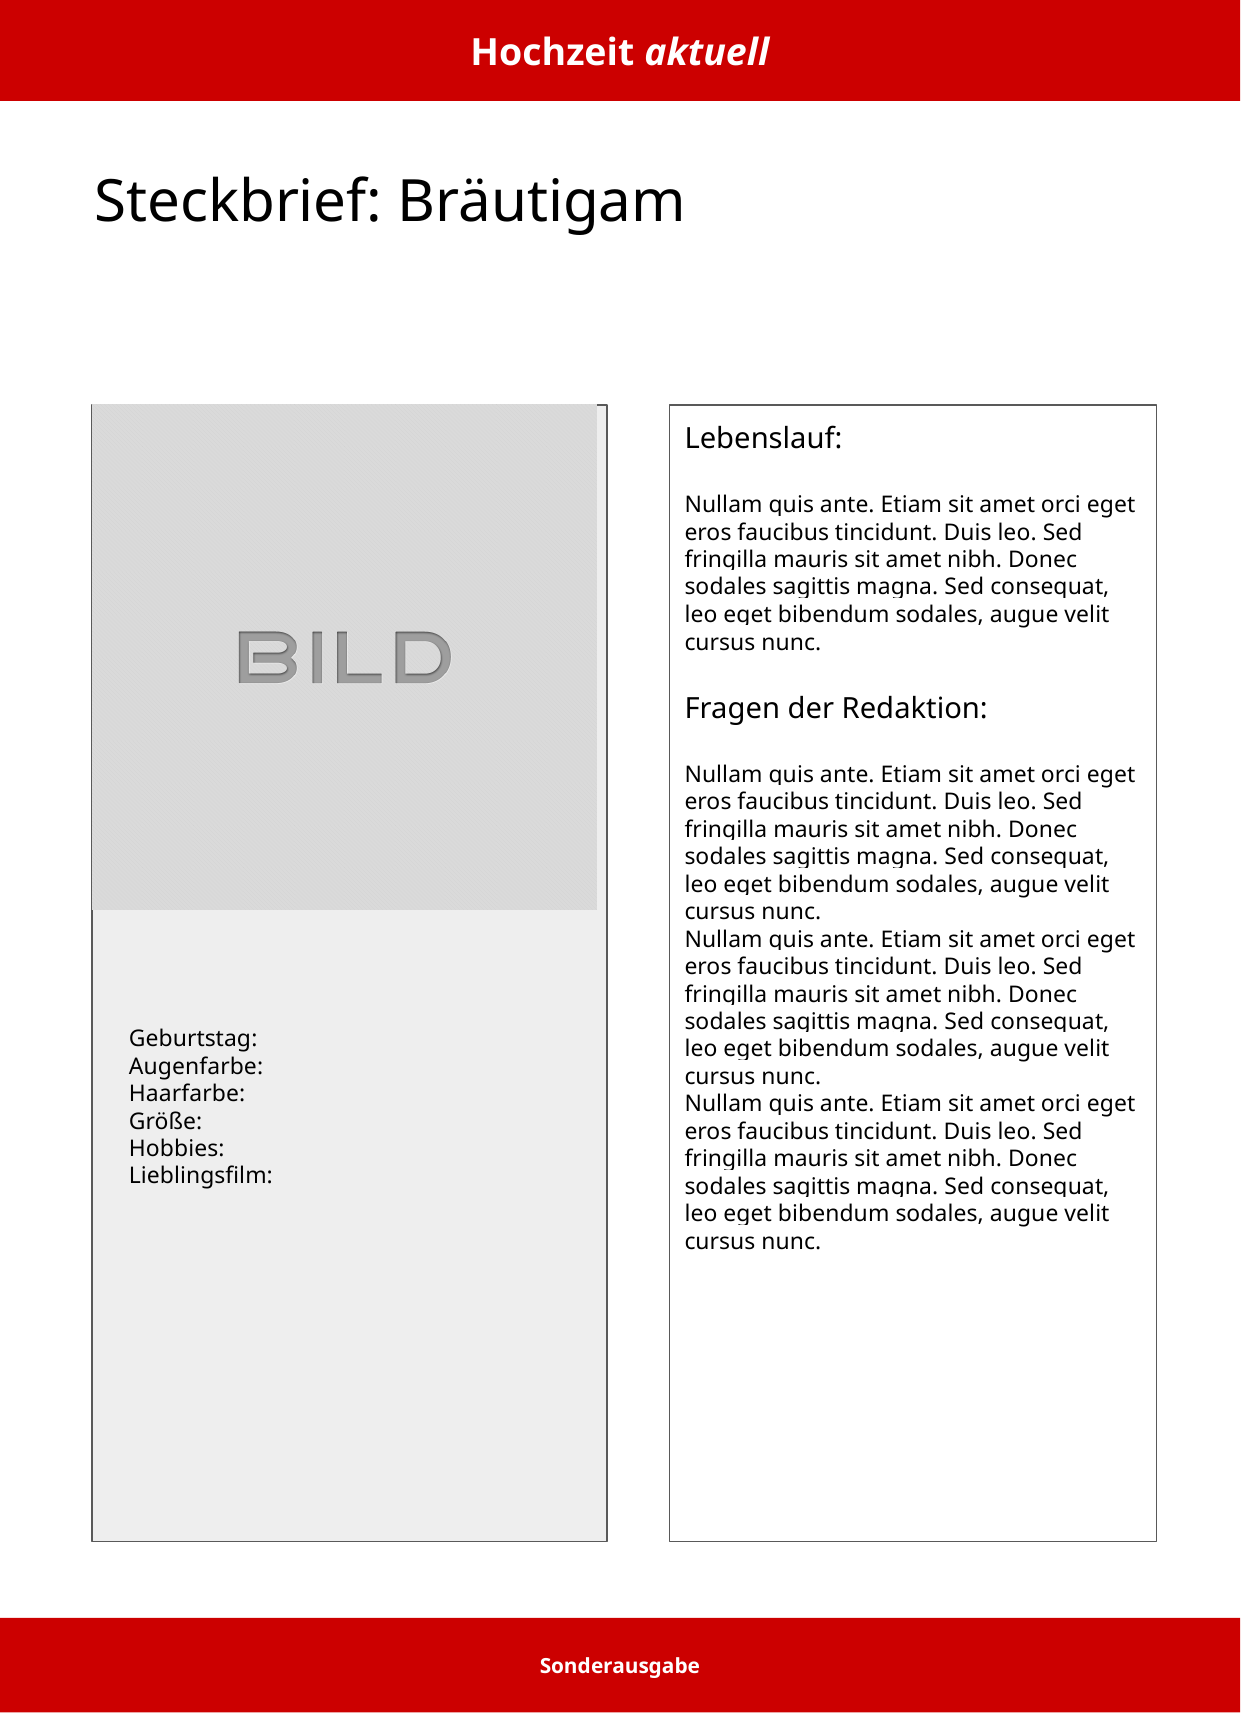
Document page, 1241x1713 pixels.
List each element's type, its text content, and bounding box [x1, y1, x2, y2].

title Steckbrief: Bräutigam [79, 148, 1186, 339]
text_box Lebenslauf: Nullam quis ante. Etiam sit amet orci eget eros faucibus tincidunt. Duis leo. Sed fringilla mauris sit amet nibh. Donec sodales sagittis magna. Sed consequat, leo eget bibendum sodales, augue velit cursus nunc. Fragen der Redaktion: Nullam quis ante. Etiam sit amet orci eget eros faucibus tincidunt. Duis leo. Sed fringilla mauris sit amet nibh. Donec sodales sagittis magna. Sed consequat, leo eget bibendum sodales, augue velit cursus nunc. Nullam quis ante. Etiam sit amet orci eget eros faucibus tincidunt. Duis leo. Sed fringilla mauris sit amet nibh. Donec sodales sagittis magna. Sed consequat, leo eget bibendum sodales, augue velit cursus nunc. Nullam quis ante. Etiam sit amet orci eget eros faucibus tincidunt. Duis leo. Sed fringilla mauris sit amet nibh. Donec sodales sagittis magna. Sed consequat, leo eget bibendum sodales, augue velit cursus nunc. [669, 404, 1157, 1542]
text_box Hochzeit aktuell [0, 0, 1241, 101]
text_box Sonderausgabe [0, 1617, 1241, 1713]
picture [91, 404, 598, 911]
text_box [92, 404, 608, 1542]
text_box Geburtstag: Augenfarbe: Haarfarbe: Größe: Hobbies: Lieblingsfilm: [113, 1008, 577, 1479]
